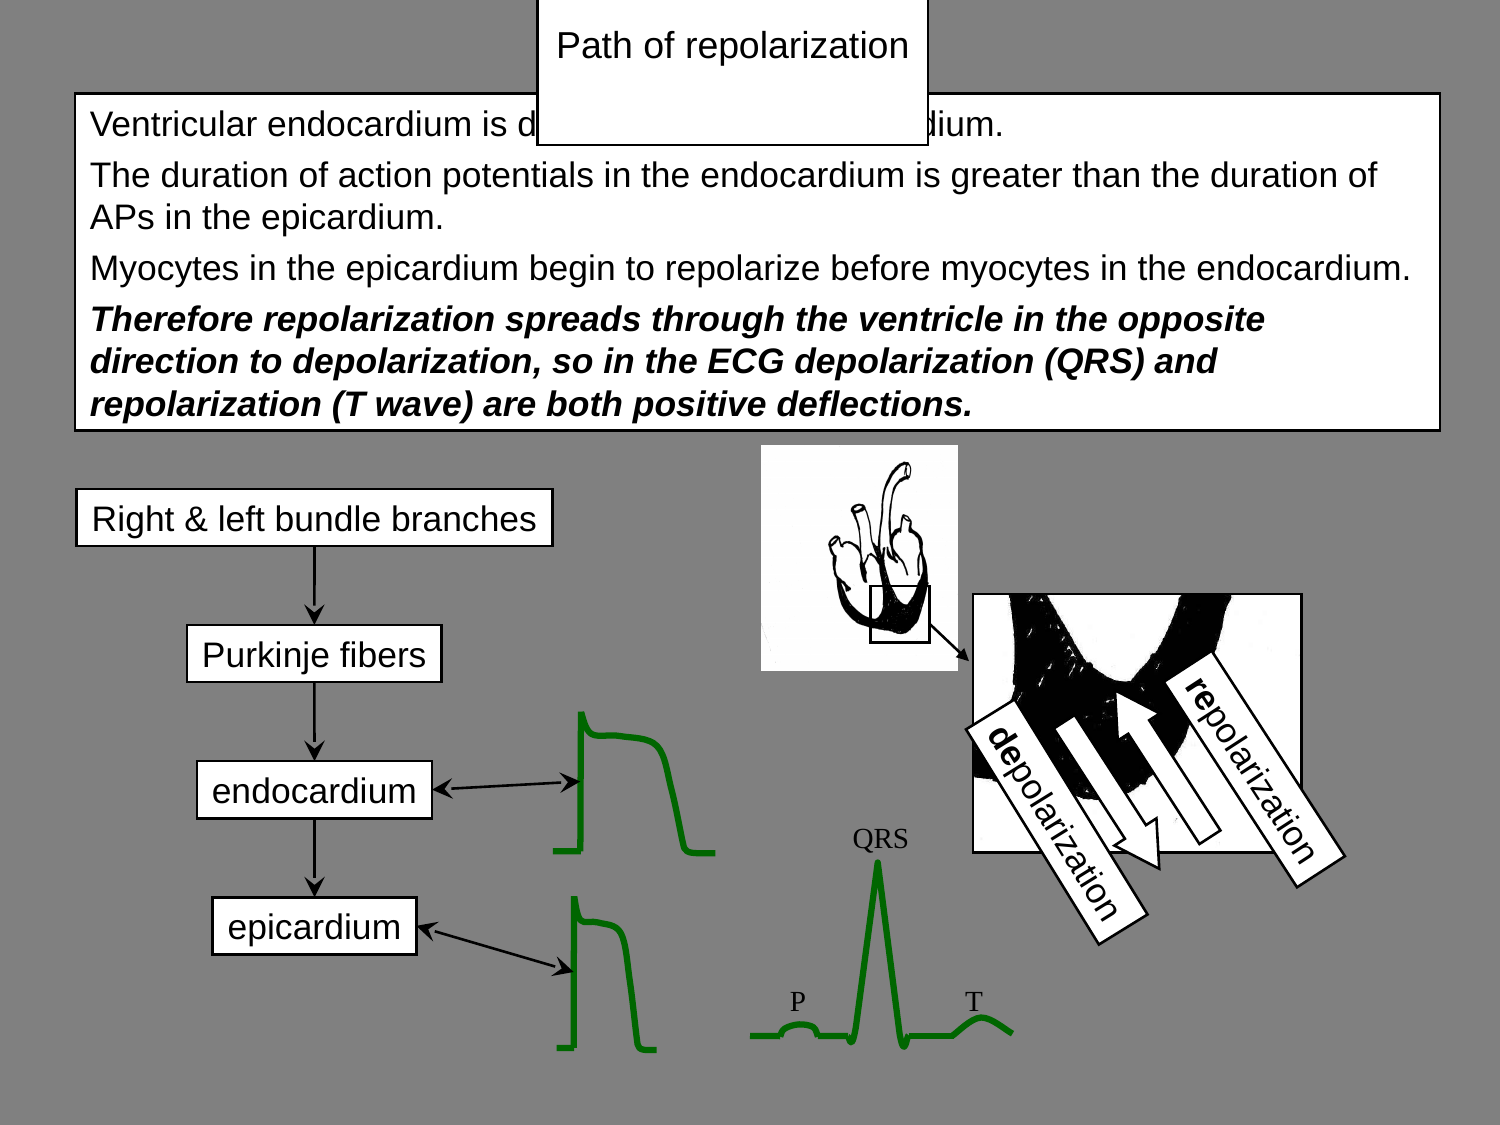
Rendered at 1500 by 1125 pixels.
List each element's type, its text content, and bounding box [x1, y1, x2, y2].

title Path of repolarization [536, 0, 929, 146]
text_box Ventricular endocardium is depolarized before epicardium. The duration of action potentials in the endocardium is greater than the duration of APs in the epicardium. Myocytes in the epicardium begin to repolarize before myocytes in the endocardium. Therefore repolarization spreads through the ventricle in the opposite direction to depolarization, so in the ECG depolarization (QRS) and repolarization (T wave) are both positive deflections. [74, 93, 1441, 431]
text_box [761, 445, 1301, 951]
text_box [749, 812, 1013, 1063]
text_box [74, 487, 716, 1051]
